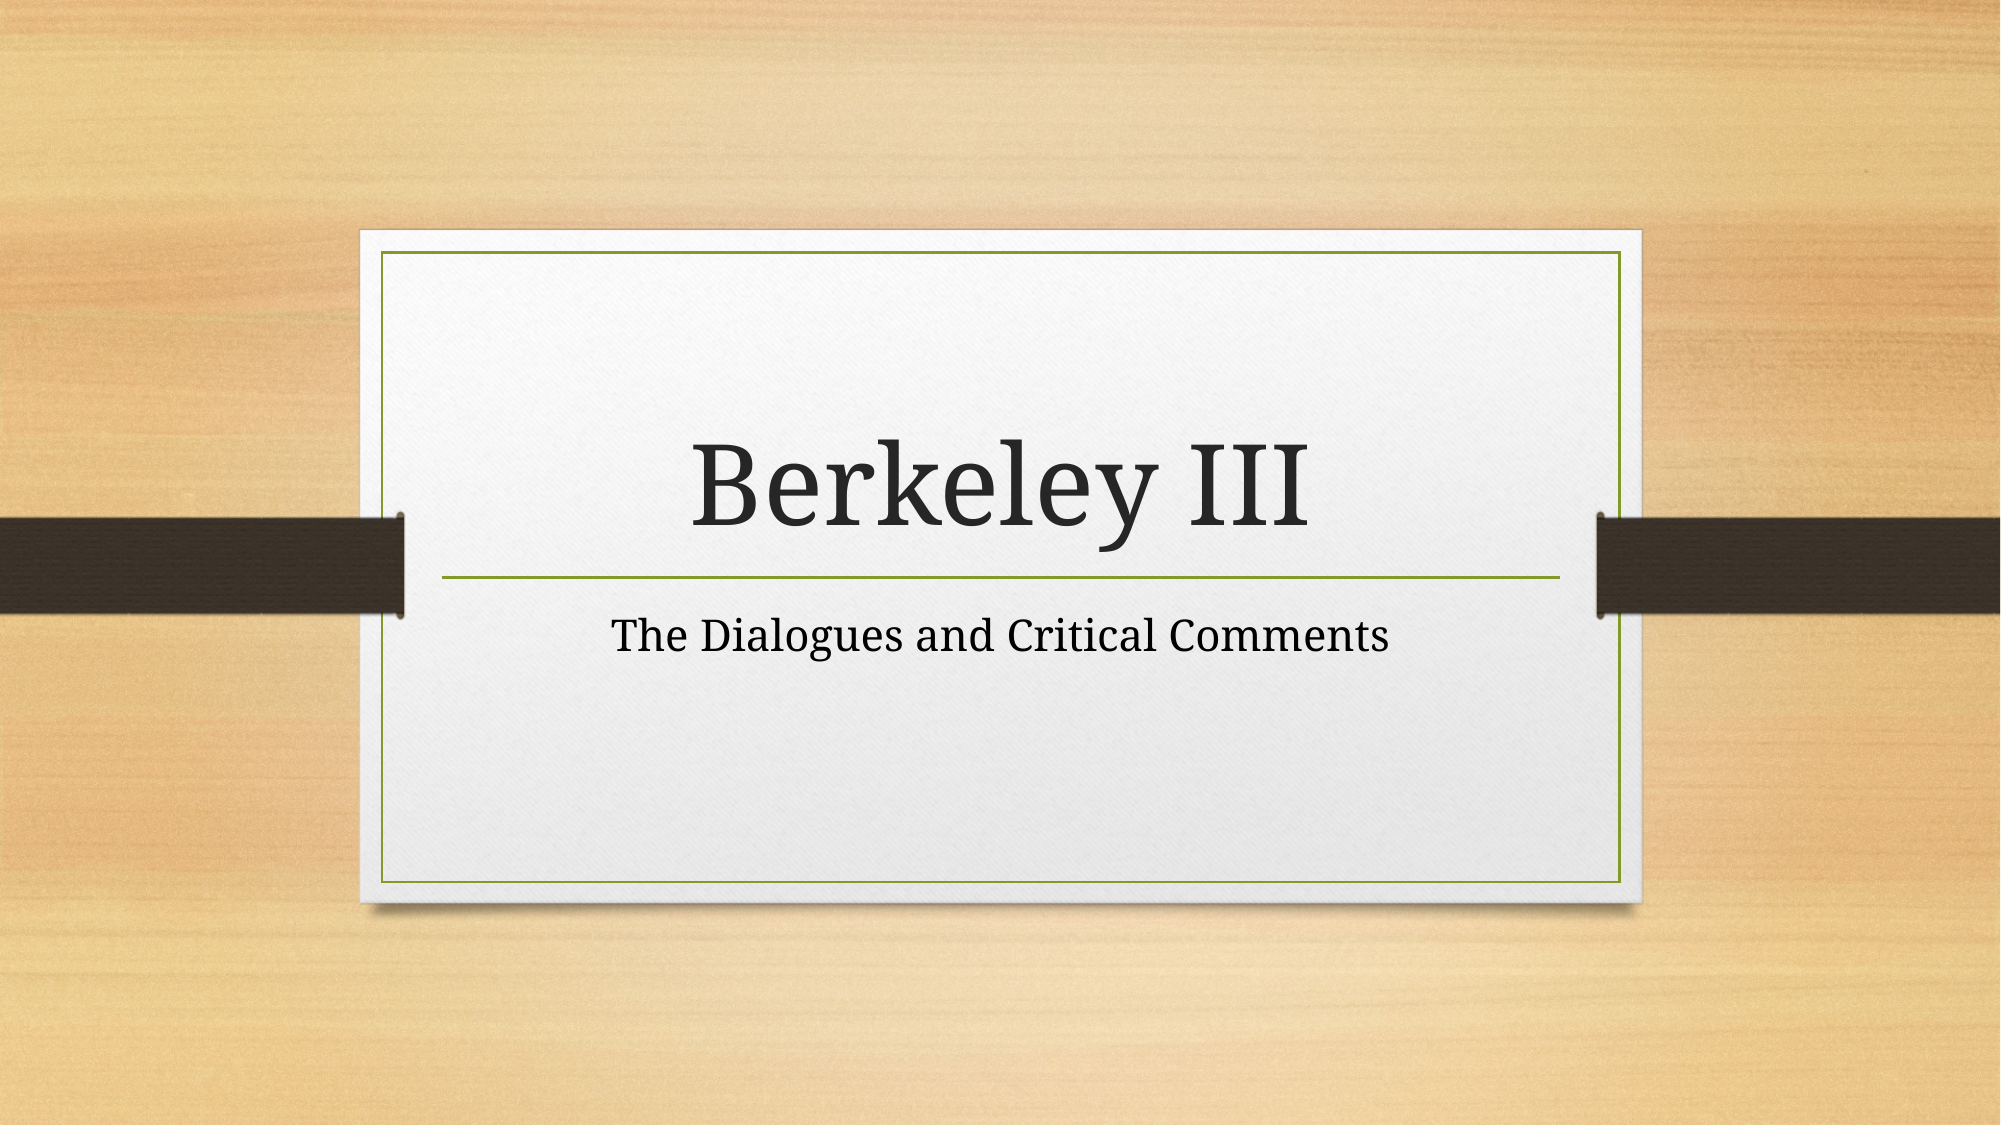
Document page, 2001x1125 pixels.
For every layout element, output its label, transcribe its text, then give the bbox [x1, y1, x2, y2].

picture [0, 0, 2001, 1125]
title Berkeley III [441, 306, 1560, 556]
subtitle The Dialogues and Critical Comments [441, 600, 1560, 817]
